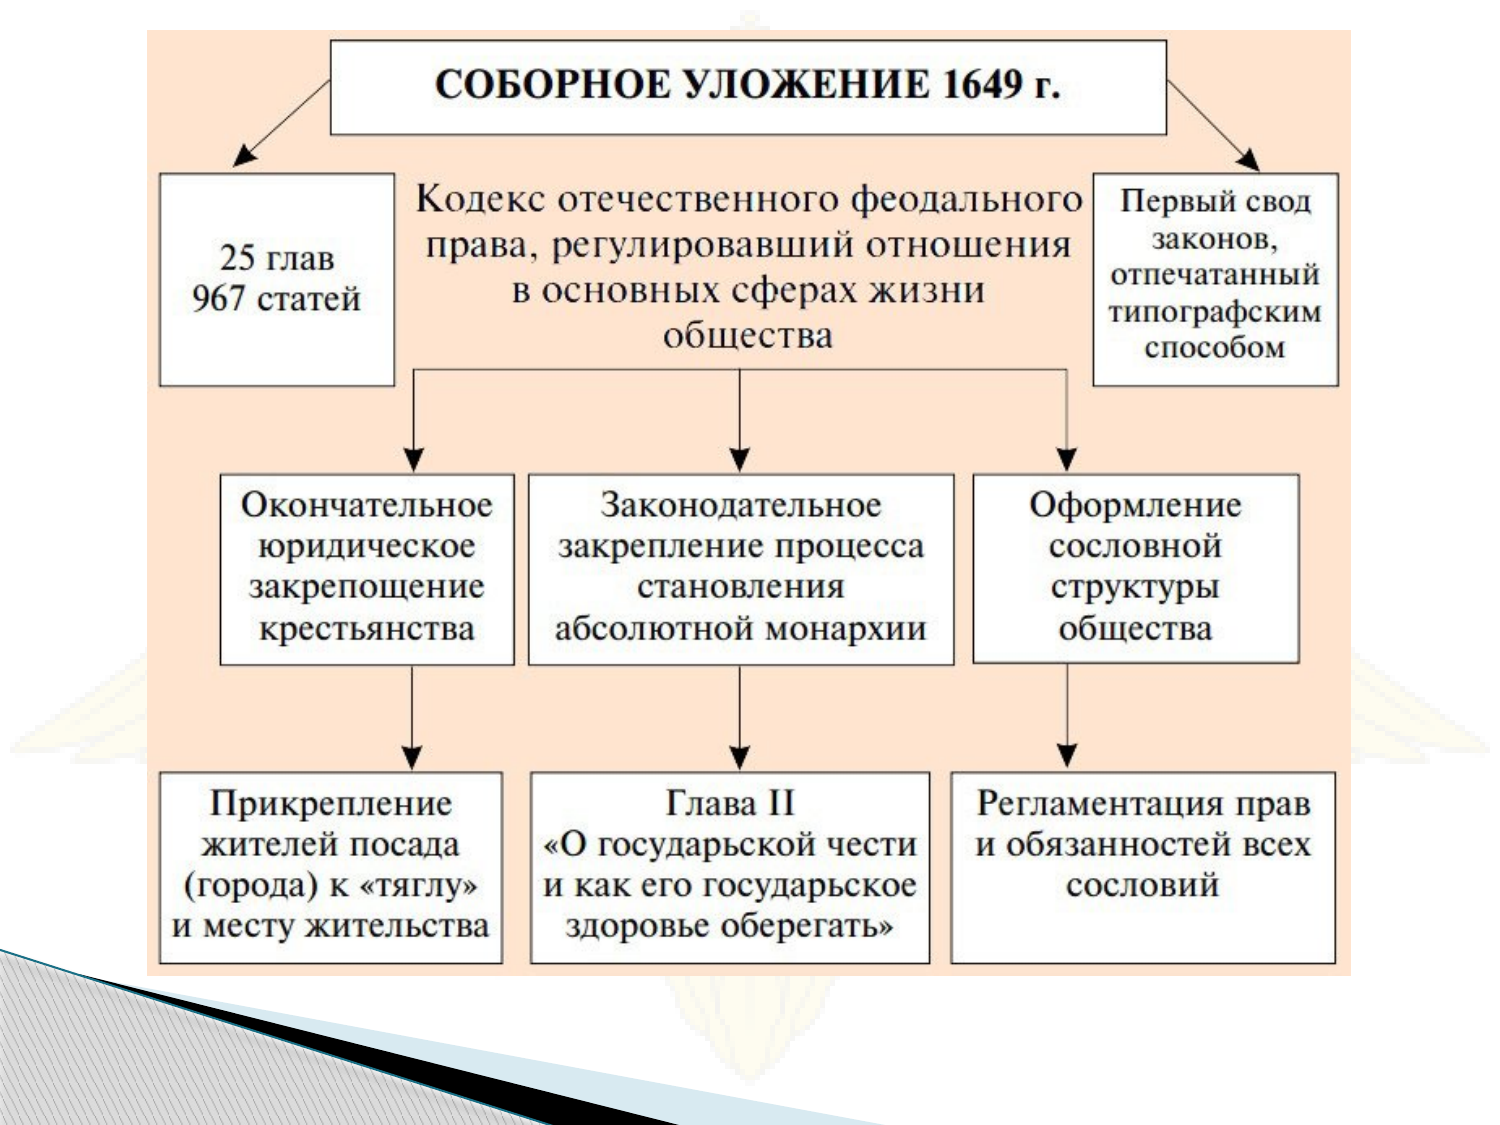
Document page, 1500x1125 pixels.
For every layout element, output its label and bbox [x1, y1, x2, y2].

picture [147, 30, 1351, 977]
